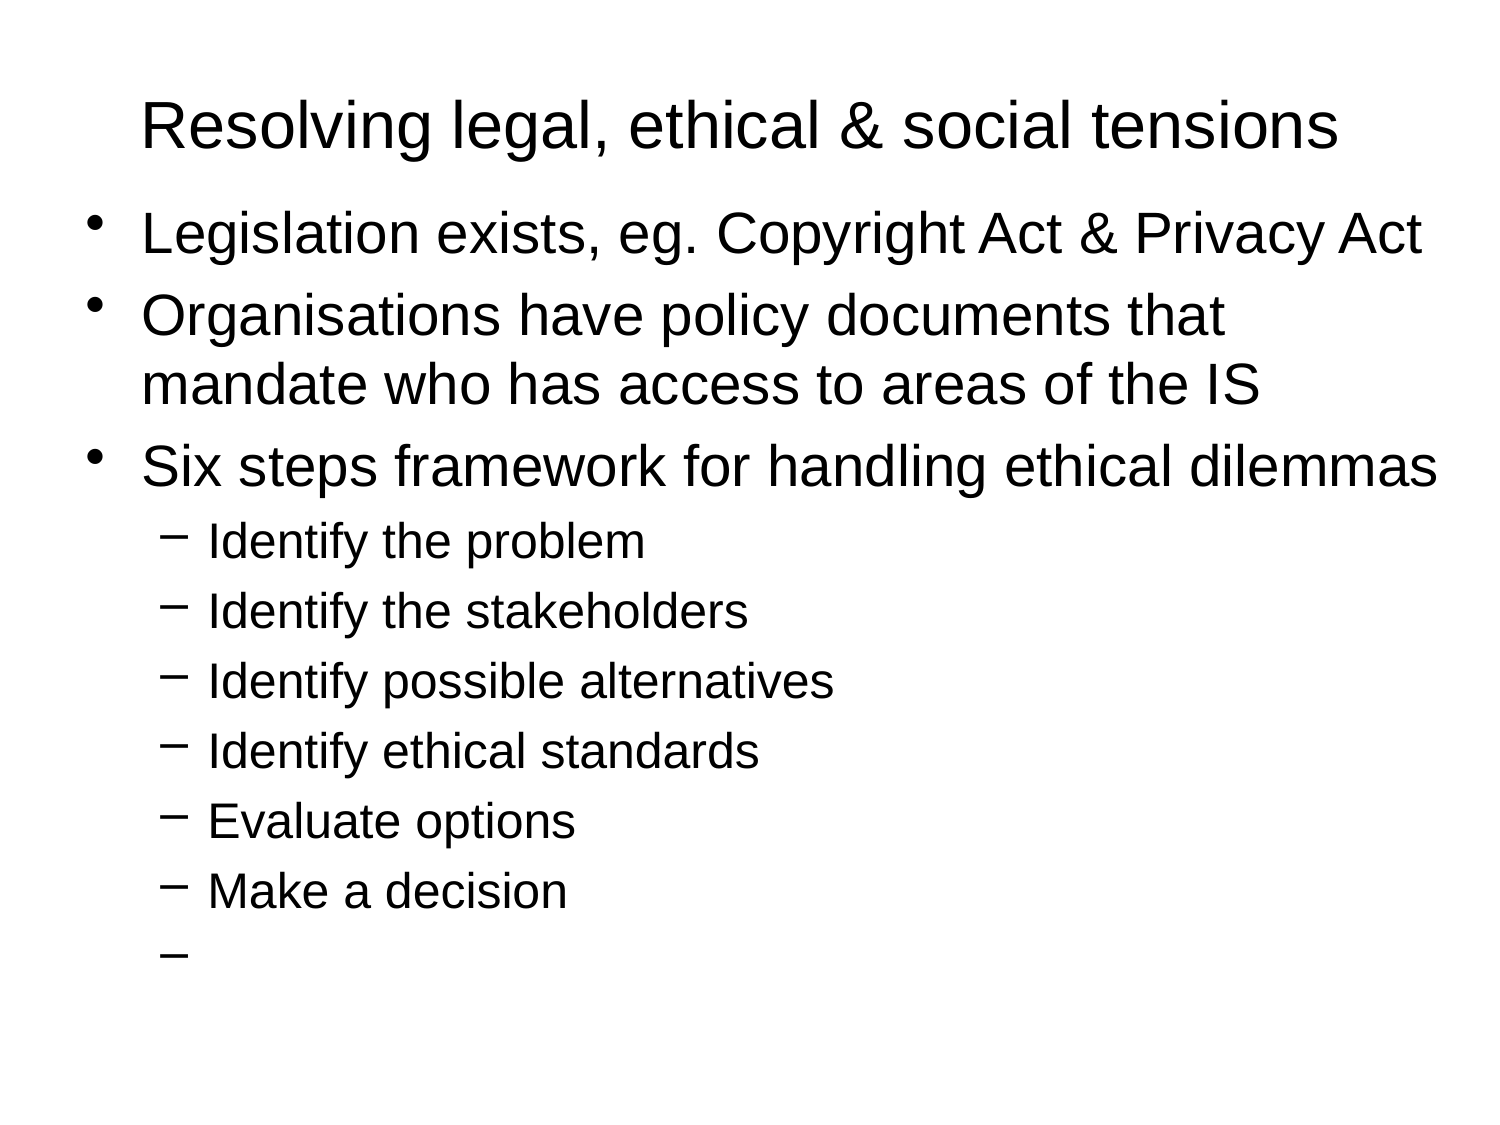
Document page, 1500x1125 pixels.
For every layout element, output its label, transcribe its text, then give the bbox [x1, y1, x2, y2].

title Resolving legal, ethical & social tensions [74, 44, 1407, 187]
list Legislation exists, eg. Copyright Act & Privacy Act Organisations have policy documents that mandate who has access to areas of the IS Six steps framework for handling ethical dilemmas Identify the problem Identify the stakeholders Identify possible alternatives Identify ethical standards Evaluate options Make a decision [70, 187, 1477, 1055]
